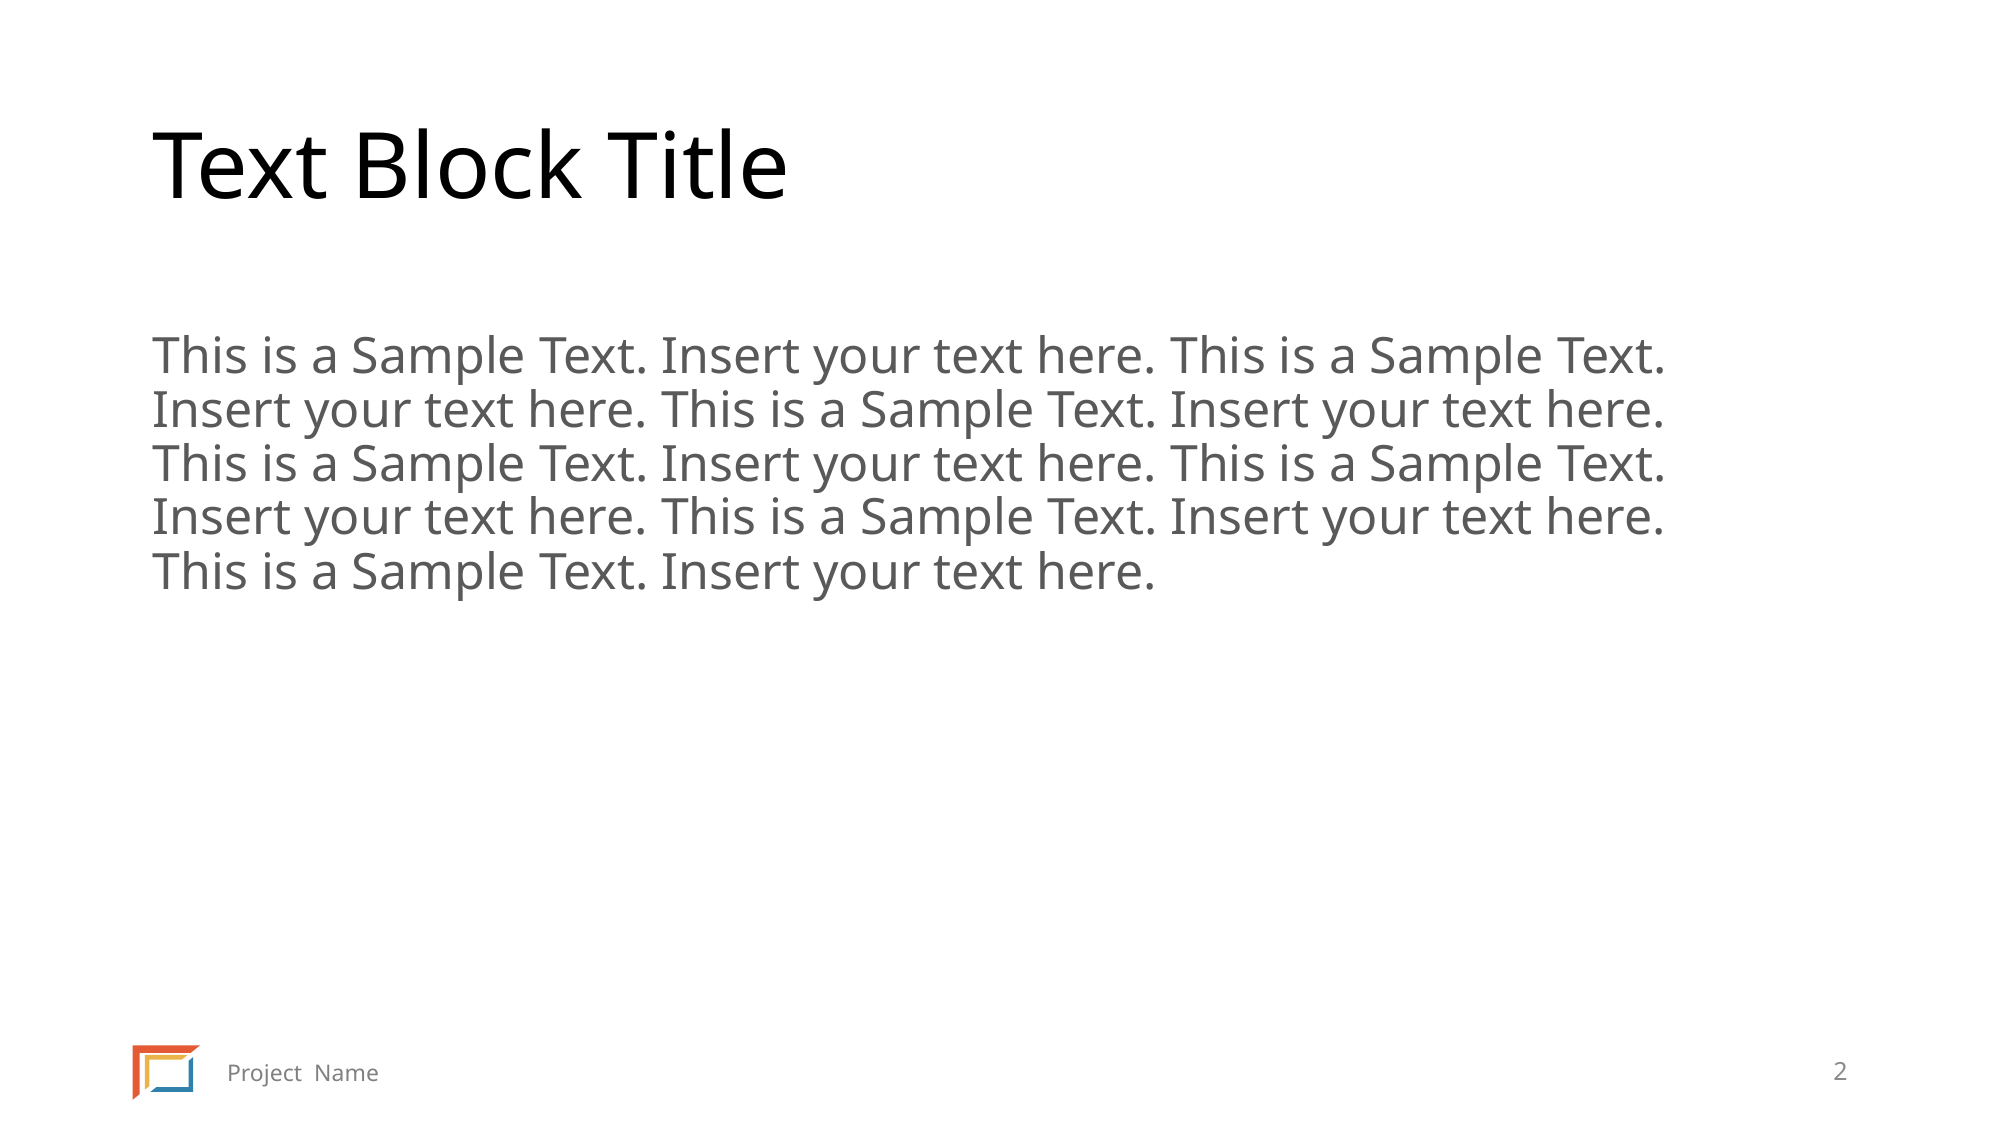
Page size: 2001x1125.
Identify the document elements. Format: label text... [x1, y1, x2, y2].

slide_number 2 [1412, 1042, 1863, 1103]
list This is a Sample Text. Insert your text here. This is a Sample Text. Insert your text here. This is a Sample Text. Insert your text here. This is a Sample Text. Insert your text here. This is a Sample Text. Insert your text here. This is a Sample Text. Insert your text here. This is a Sample Text. Insert your text here. [137, 322, 1755, 938]
title Text Block Title [137, 59, 1863, 278]
